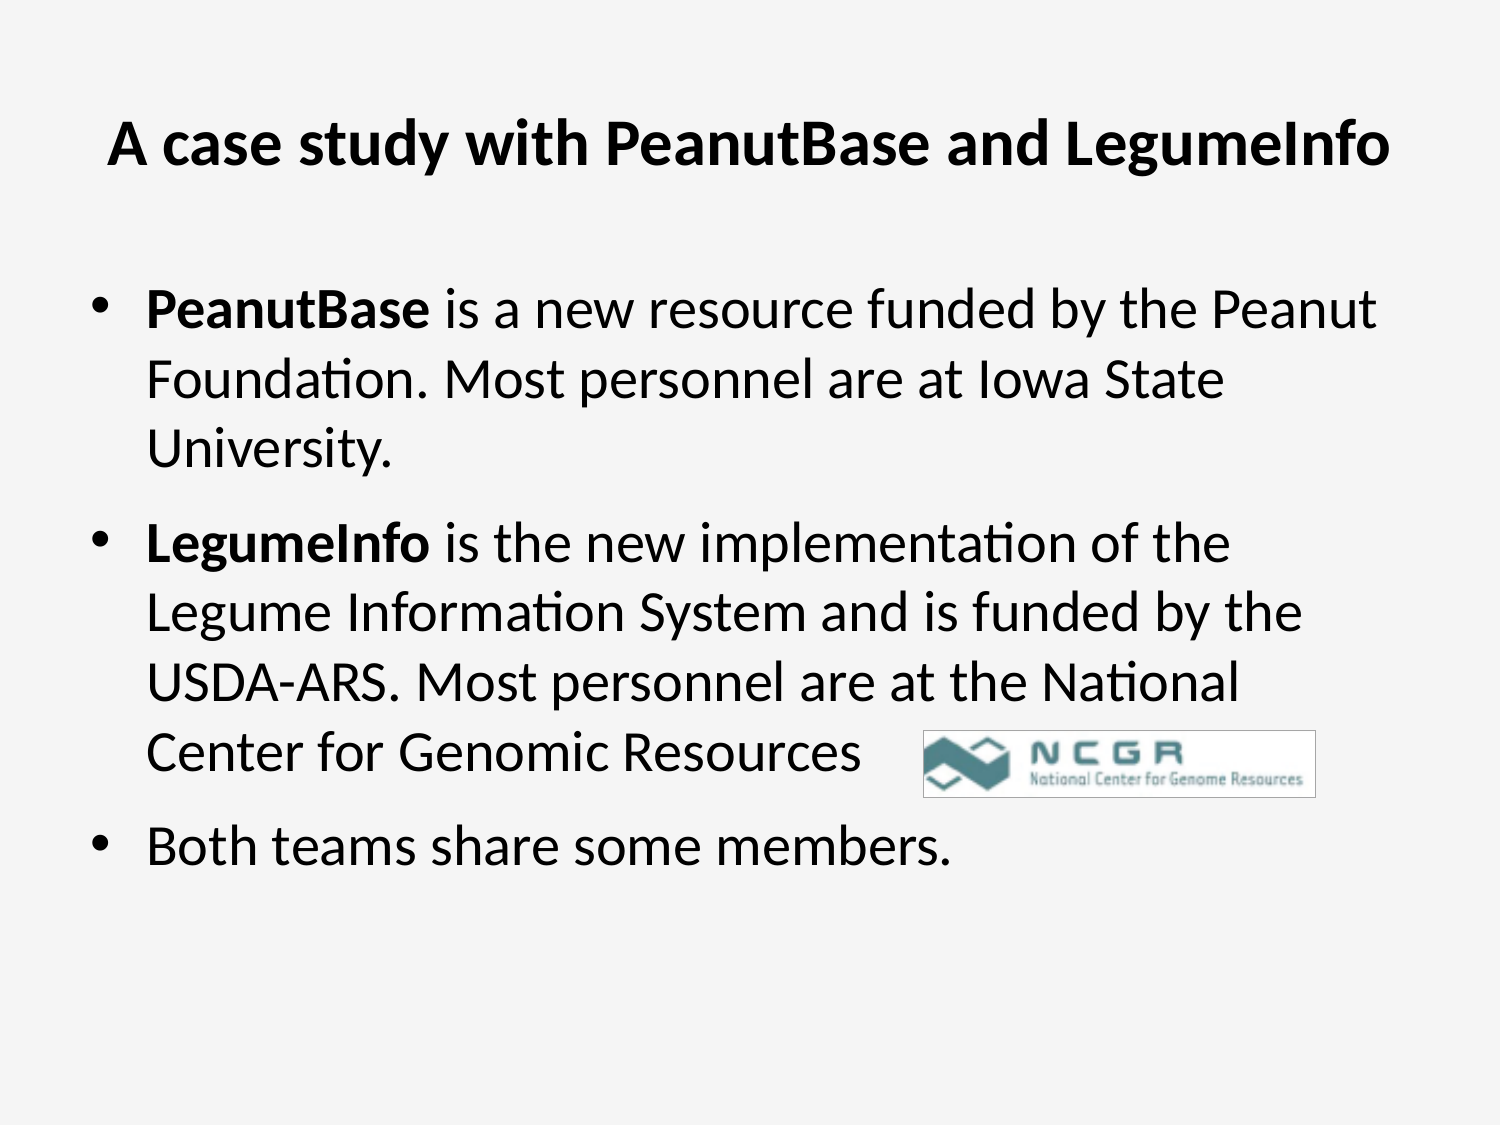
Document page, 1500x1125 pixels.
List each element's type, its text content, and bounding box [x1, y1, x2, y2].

title A case study with PeanutBase and LegumeInfo [75, 45, 1425, 233]
picture [923, 730, 1316, 798]
list PeanutBase is a new resource funded by the Peanut Foundation. Most personnel are at Iowa State University. LegumeInfo is the new implementation of the Legume Information System and is funded by the USDA-ARS. Most personnel are at the National Center for Genomic Resources Both teams share some members. [75, 262, 1425, 1005]
